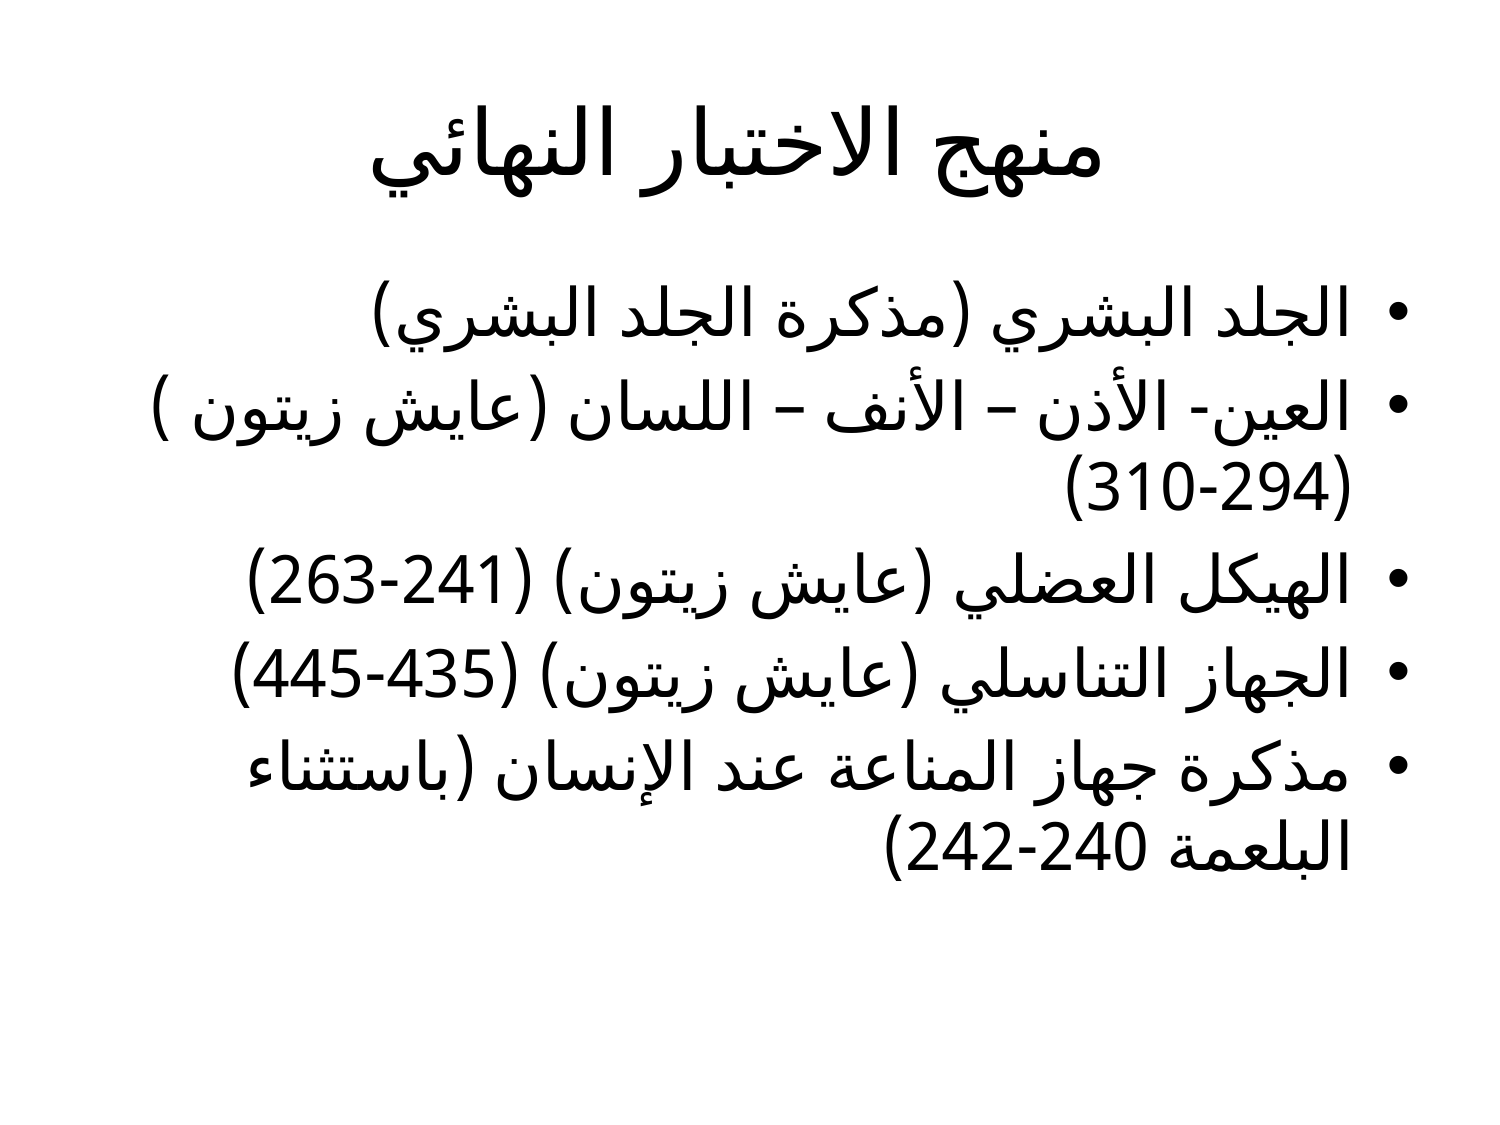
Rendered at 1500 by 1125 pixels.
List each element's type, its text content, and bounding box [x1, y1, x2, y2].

title منهج الاختبار النهائي [75, 45, 1425, 233]
list الجلد البشري (مذكرة الجلد البشري) العين- الأذن – الأنف – اللسان (عايش زيتون ) (294-310) الهيكل العضلي (عايش زيتون) (241-263) الجهاز التناسلي (عايش زيتون) (435-445) مذكرة جهاز المناعة عند الإنسان (باستثناء البلعمة 240-242) [75, 262, 1425, 1005]
